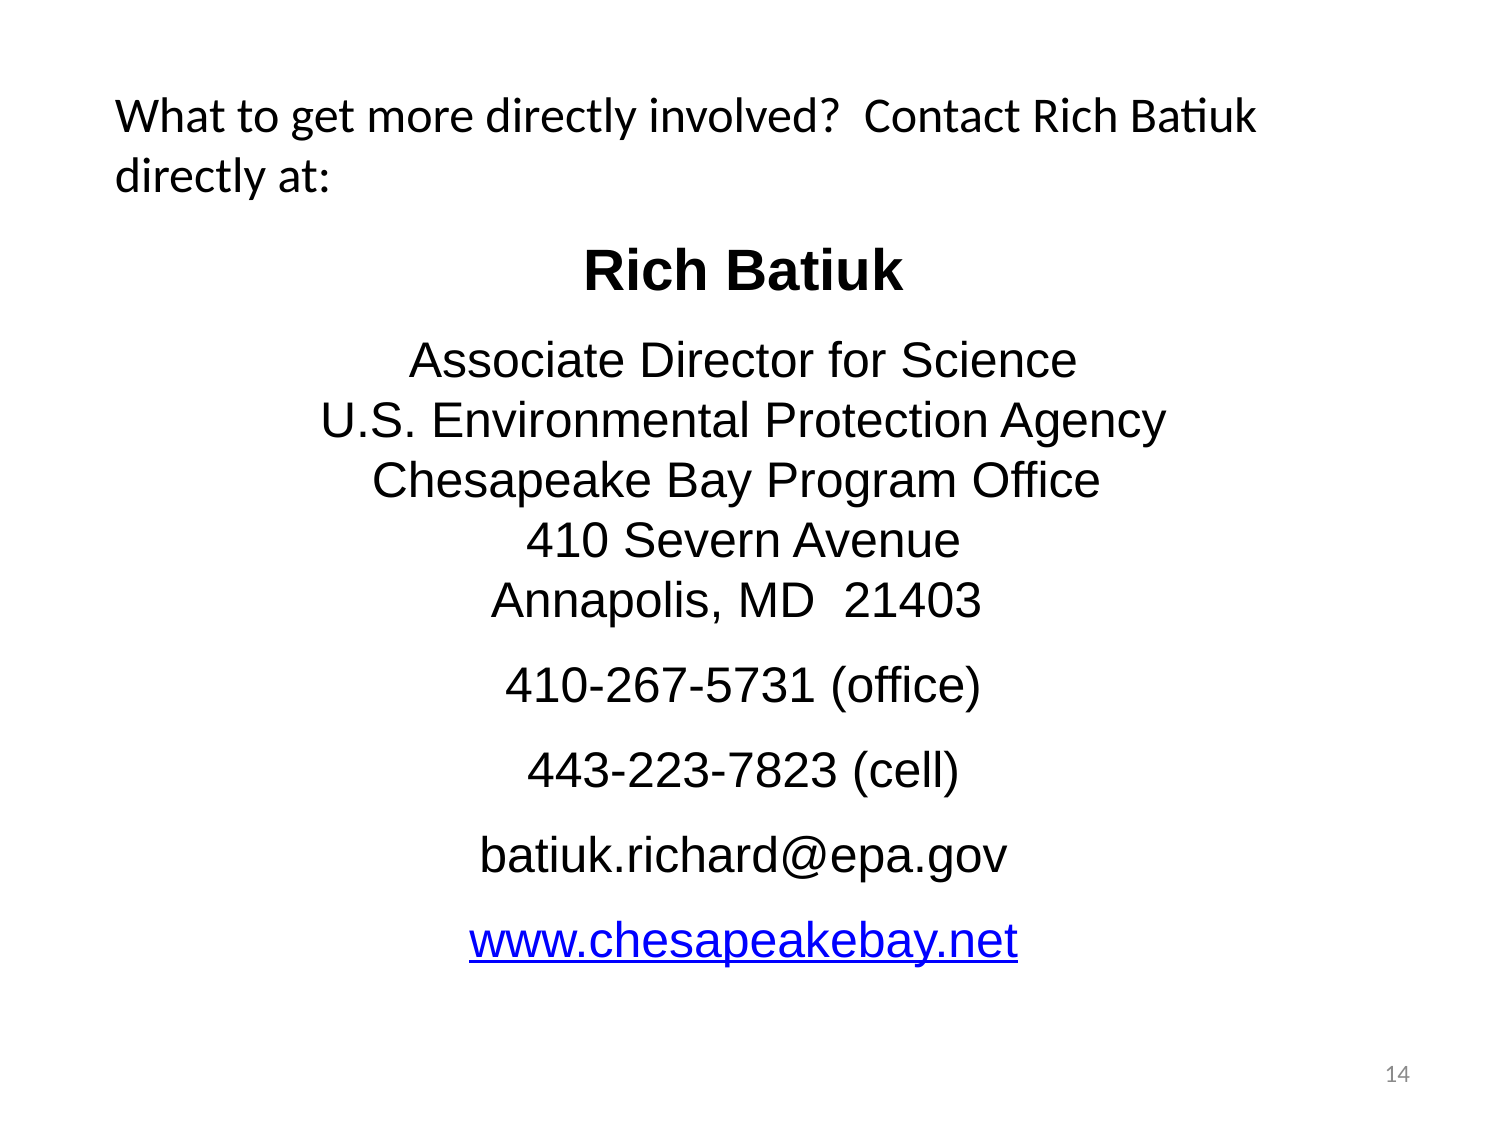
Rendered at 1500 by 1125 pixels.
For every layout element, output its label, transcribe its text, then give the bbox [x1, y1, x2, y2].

slide_number 14 [1074, 1042, 1425, 1103]
text_box What to get more directly involved? Contact Rich Batiuk directly at: [99, 74, 1413, 210]
text_box Rich Batiuk Associate Director for Science U.S. Environmental Protection Agency Chesapeake Bay Program Office 410 Severn Avenue Annapolis, MD 21403 410-267-5731 (office) 443-223-7823 (cell) batiuk.richard@epa.gov www.chesapeakebay.net [112, 224, 1375, 1039]
